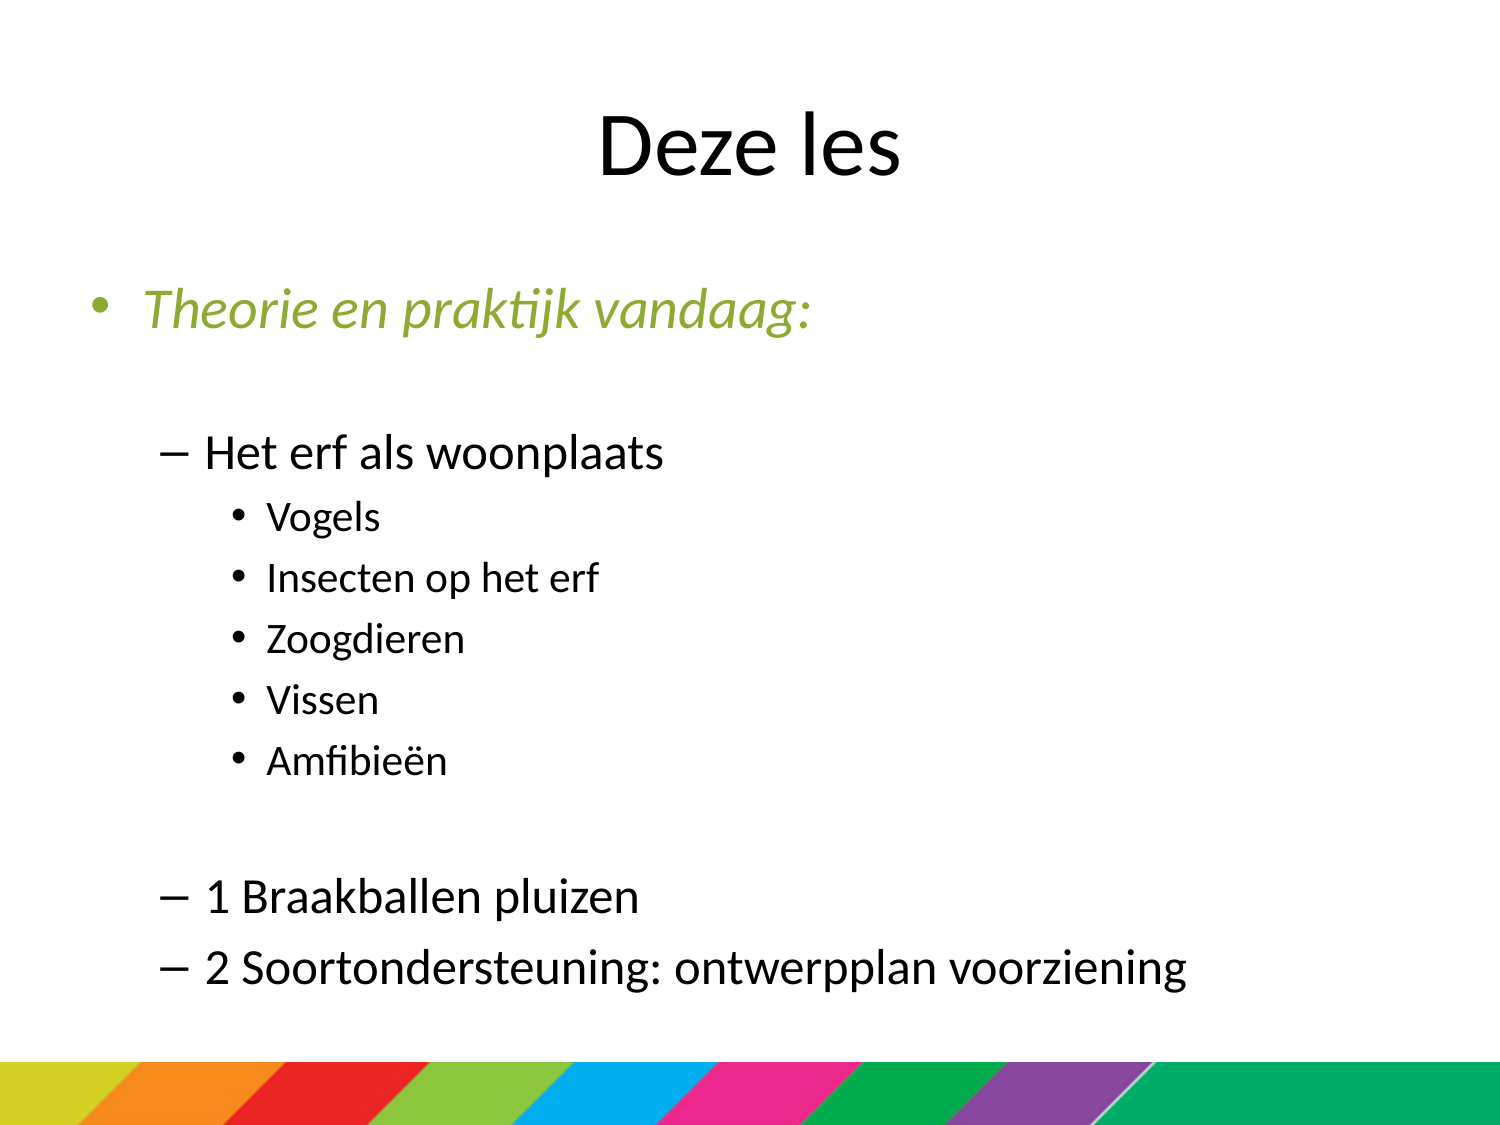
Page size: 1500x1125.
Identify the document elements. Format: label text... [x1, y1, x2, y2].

picture [656, 1062, 1500, 1125]
title Deze les [75, 45, 1425, 233]
list Theorie en praktijk vandaag: Het erf als woonplaats Vogels Insecten op het erf Zoogdieren Vissen Amfibieën 1 Braakballen pluizen 2 Soortondersteuning: ontwerpplan voorziening [75, 262, 1425, 1005]
picture [0, 1062, 574, 1125]
